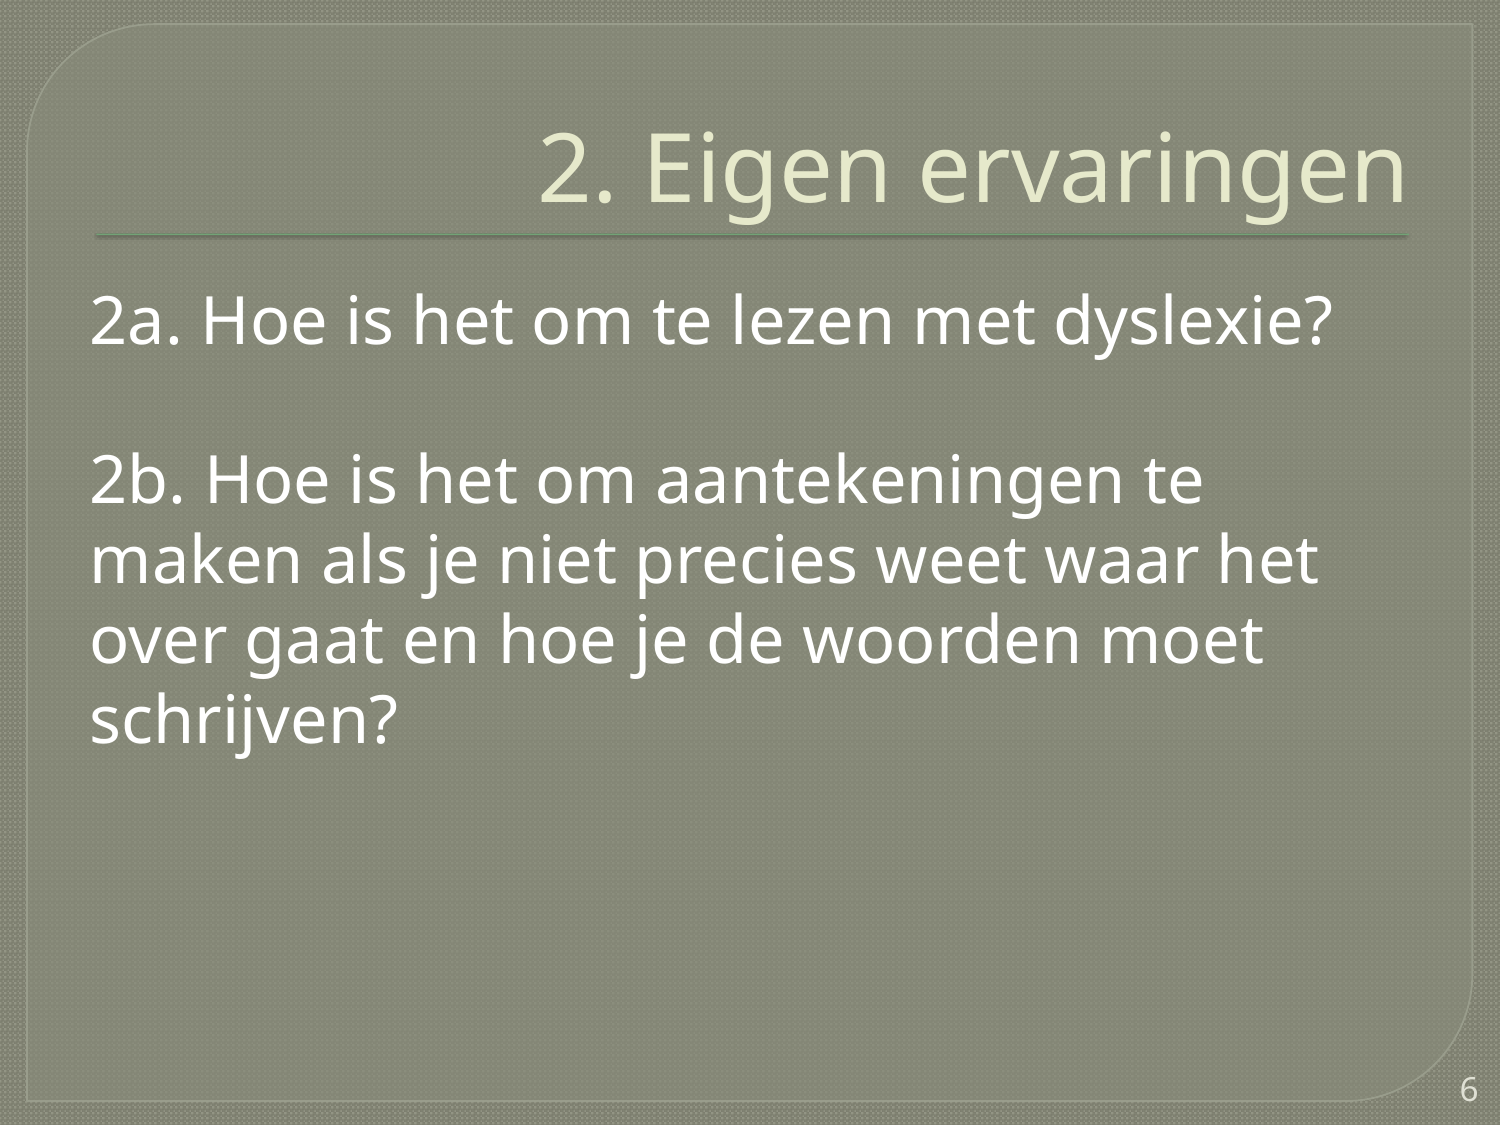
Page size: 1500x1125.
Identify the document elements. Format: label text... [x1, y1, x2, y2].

list 2a. Hoe is het om te lezen met dyslexie? 2b. Hoe is het om aantekeningen te maken als je niet precies weet waar het over gaat en hoe je de woorden moet schrijven? [75, 270, 1425, 1013]
title 2. Eigen ervaringen [75, 41, 1425, 230]
slide_number 6 [1417, 1068, 1494, 1114]
